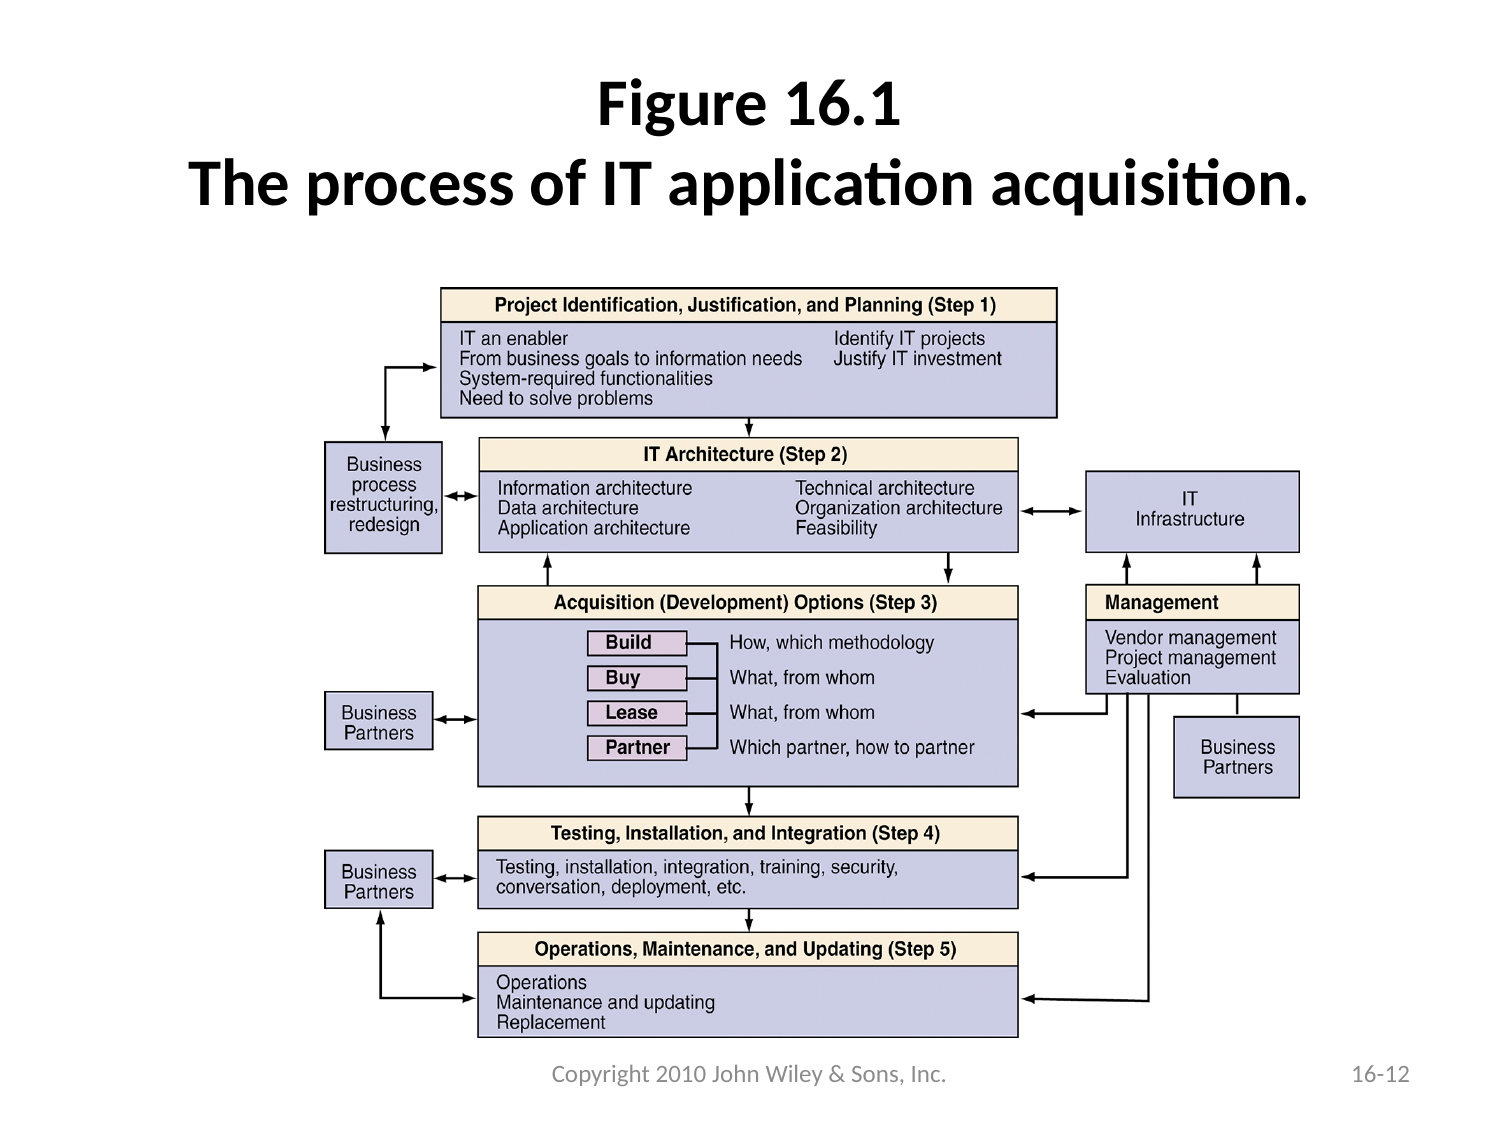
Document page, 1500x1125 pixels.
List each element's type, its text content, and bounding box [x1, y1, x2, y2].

footer Copyright 2010 John Wiley & Sons, Inc. [512, 1047, 988, 1103]
title Figure 16.1 The process of IT application acquisition. [75, 45, 1425, 233]
slide_number 16-12 [1074, 1042, 1425, 1103]
picture [324, 287, 1301, 1038]
